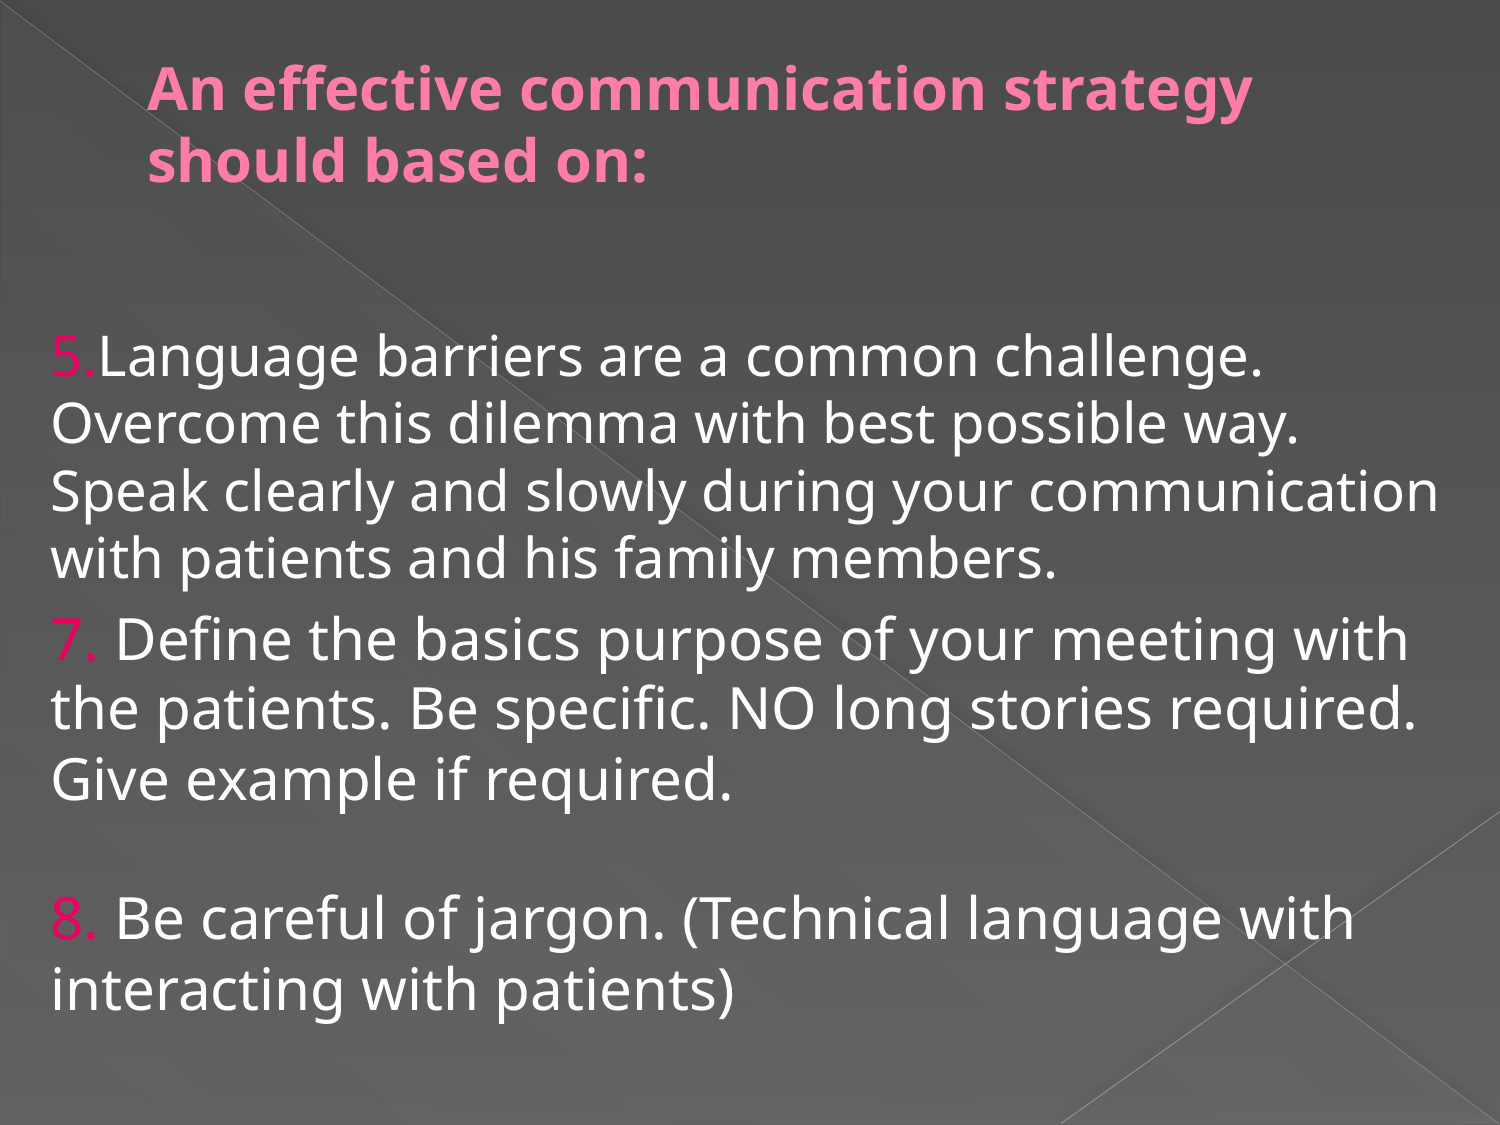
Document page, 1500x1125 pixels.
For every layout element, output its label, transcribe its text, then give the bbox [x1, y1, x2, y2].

title An effective communication strategy should based on: [75, 43, 1425, 274]
list 5.Language barriers are a common challenge. Overcome this dilemma with best possible way. Speak clearly and slowly during your communication with patients and his family members. 7. Define the basics purpose of your meeting with the patients. Be specific. NO long stories required. Give example if required. 8. Be careful of jargon. (Technical language with interacting with patients) [24, 312, 1463, 1063]
